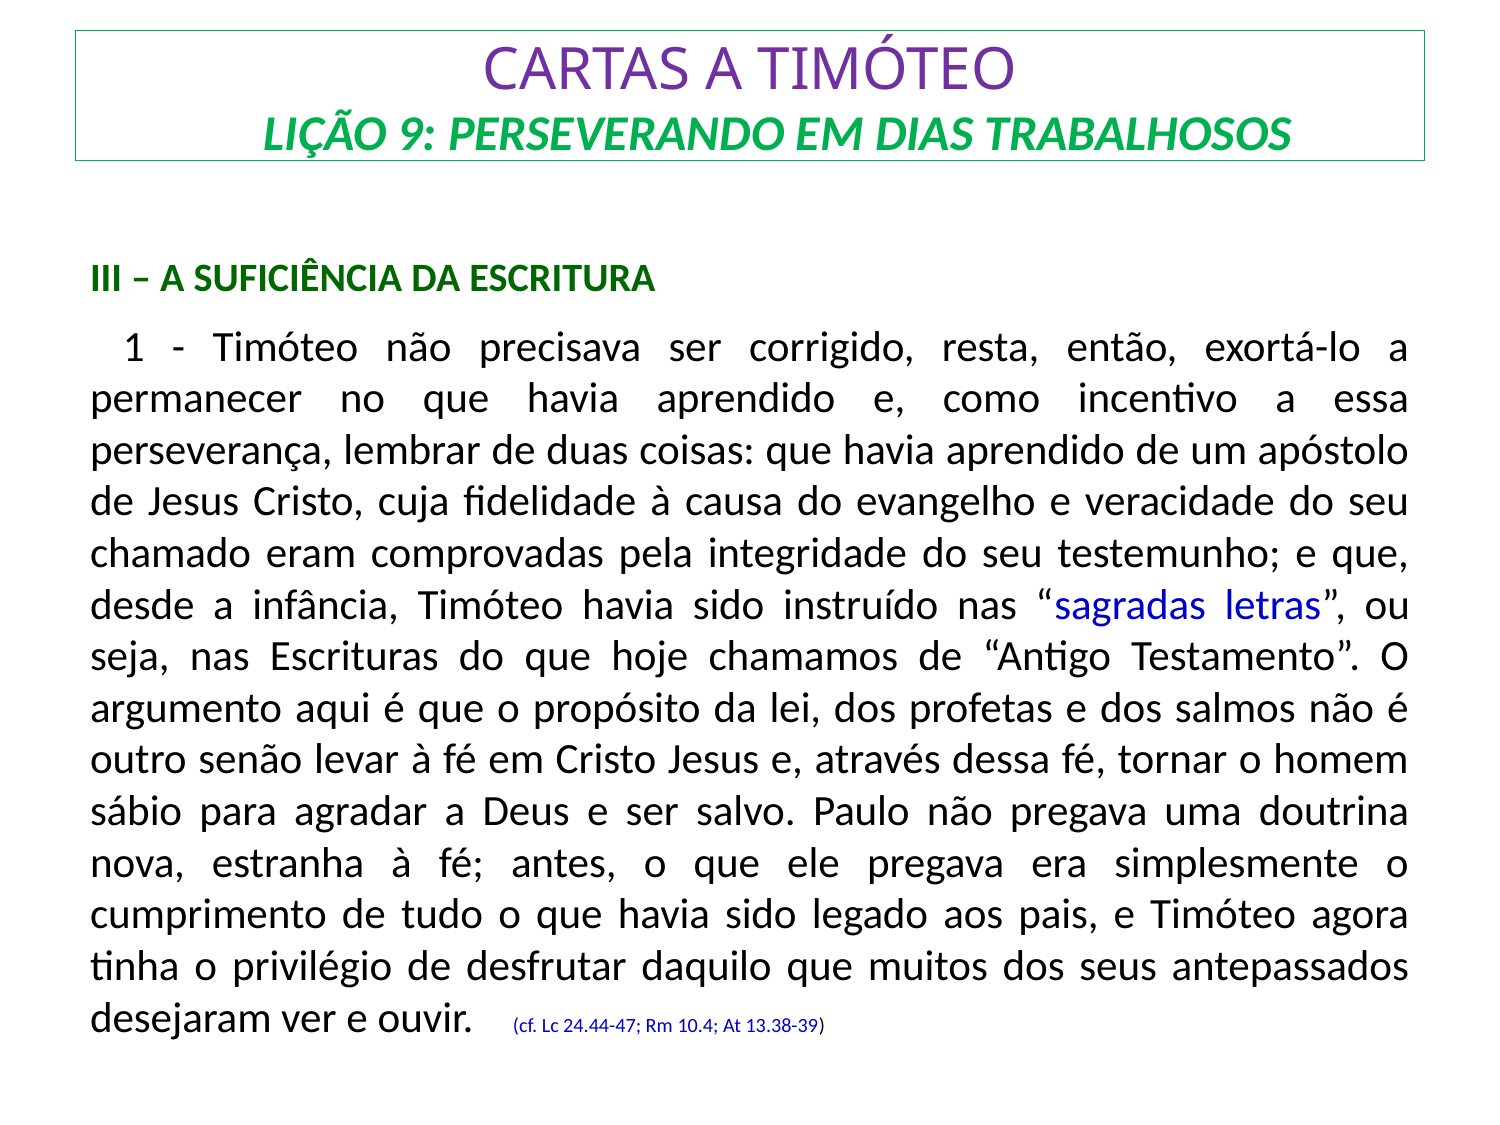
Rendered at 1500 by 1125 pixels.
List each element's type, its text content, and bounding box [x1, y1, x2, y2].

title CARTAS A TIMÓTEO LIÇÃO 9: PERSEVERANDO EM DIAS TRABALHOSOS [75, 30, 1425, 161]
list III – A SUFICIÊNCIA DA ESCRITURA 1 - Timóteo não precisava ser corrigido, resta, então, exortá-lo a permanecer no que havia aprendido e, como incentivo a essa perseverança, lembrar de duas coisas: que havia aprendido de um apóstolo de Jesus Cristo, cuja fidelidade à causa do evangelho e veracidade do seu chamado eram comprovadas pela integridade do seu testemunho; e que, desde a infância, Timóteo havia sido instruído nas “sagradas letras”, ou seja, nas Escrituras do que hoje chamamos de “Antigo Testamento”. O argumento aqui é que o propósito da lei, dos profetas e dos salmos não é outro senão levar à fé em Cristo Jesus e, através dessa fé, tornar o homem sábio para agradar a Deus e ser salvo. Paulo não pregava uma doutrina nova, estranha à fé; antes, o que ele pregava era simplesmente o cumprimento de tudo o que havia sido legado aos pais, e Timóteo agora tinha o privilégio de desfrutar daquilo que muitos dos seus antepassados desejaram ver e ouvir. (cf. Lc 24.44-47; Rm 10.4; At 13.38-39) [75, 243, 1425, 1083]
